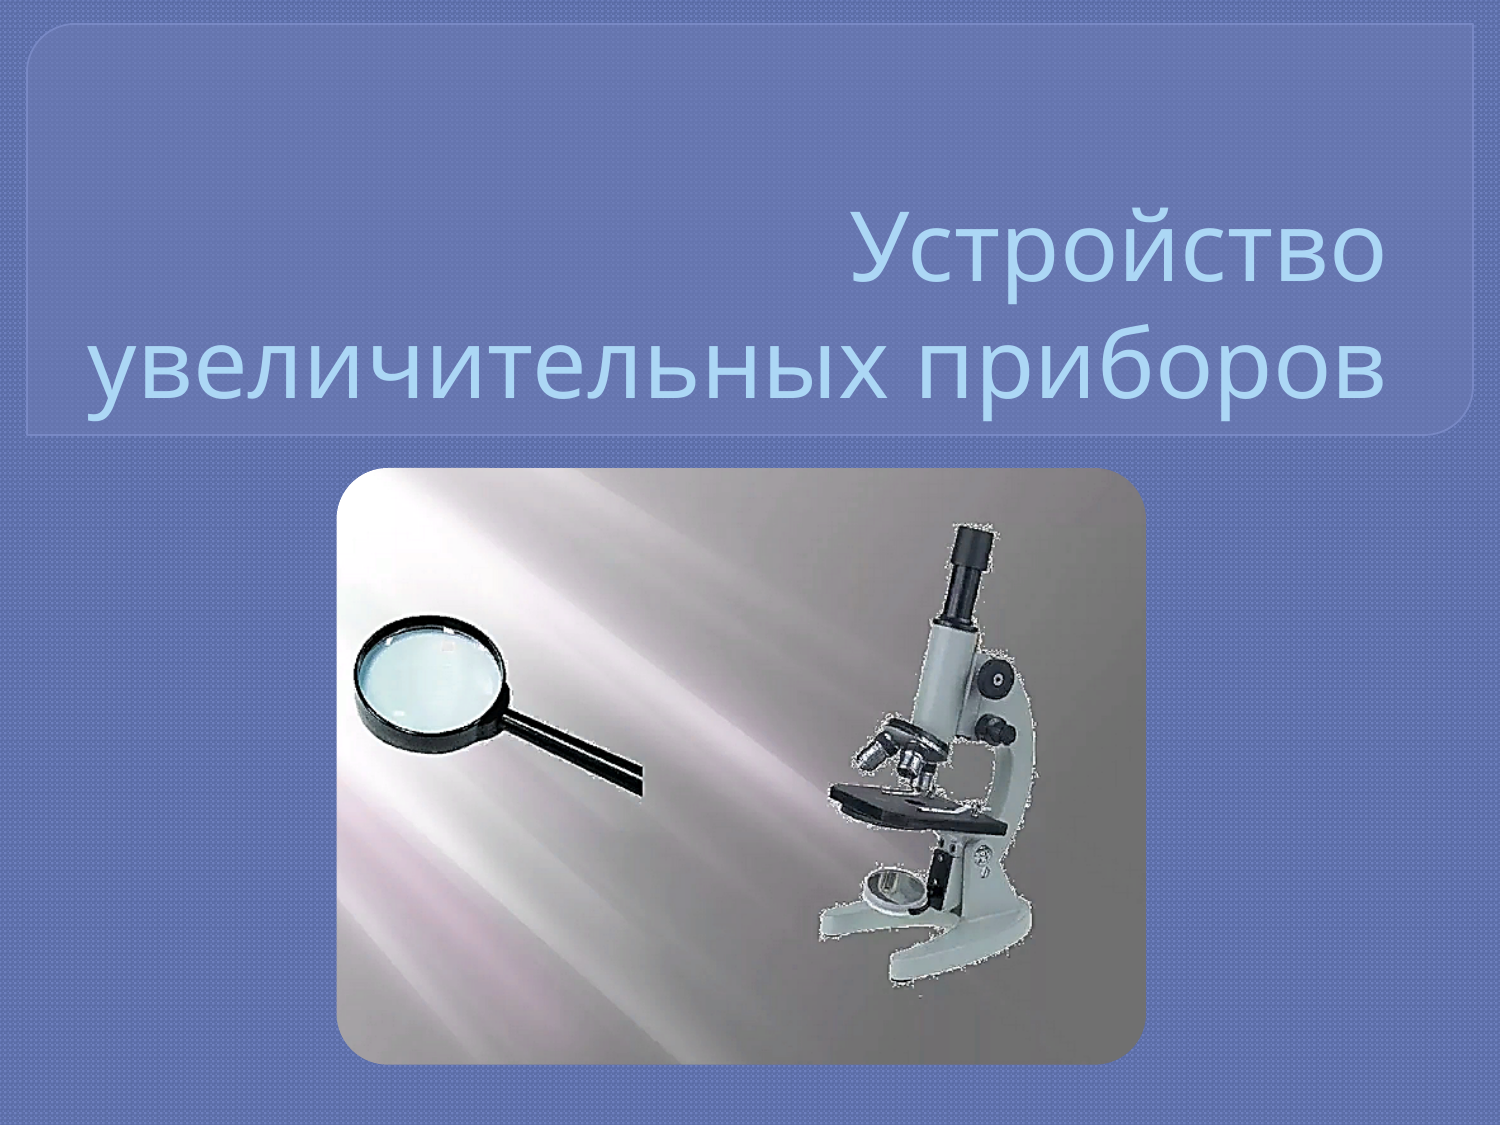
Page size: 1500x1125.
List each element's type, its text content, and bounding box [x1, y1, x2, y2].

title Устройство увеличительных приборов [76, 62, 1427, 425]
picture [336, 467, 1147, 1065]
